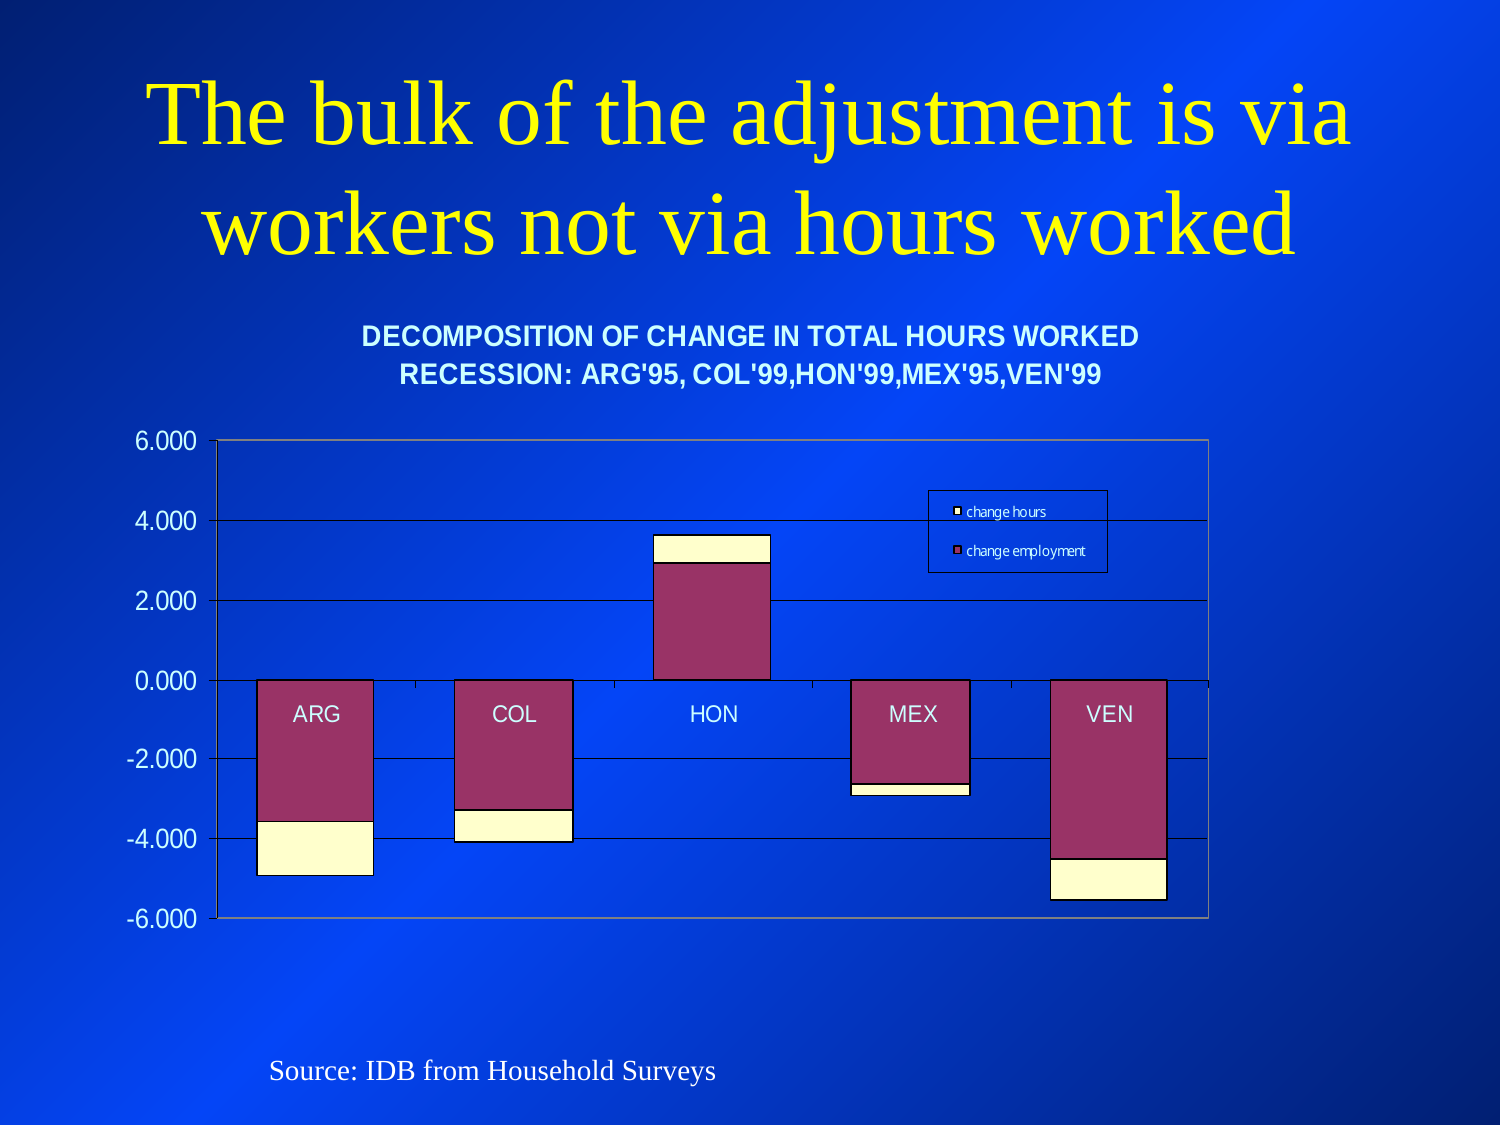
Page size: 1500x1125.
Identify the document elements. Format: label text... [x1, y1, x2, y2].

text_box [112, 287, 1391, 951]
text_box Source: IDB from Household Surveys [40, 1022, 938, 1094]
title The bulk of the adjustment is via workers not via hours worked [112, 99, 1388, 226]
